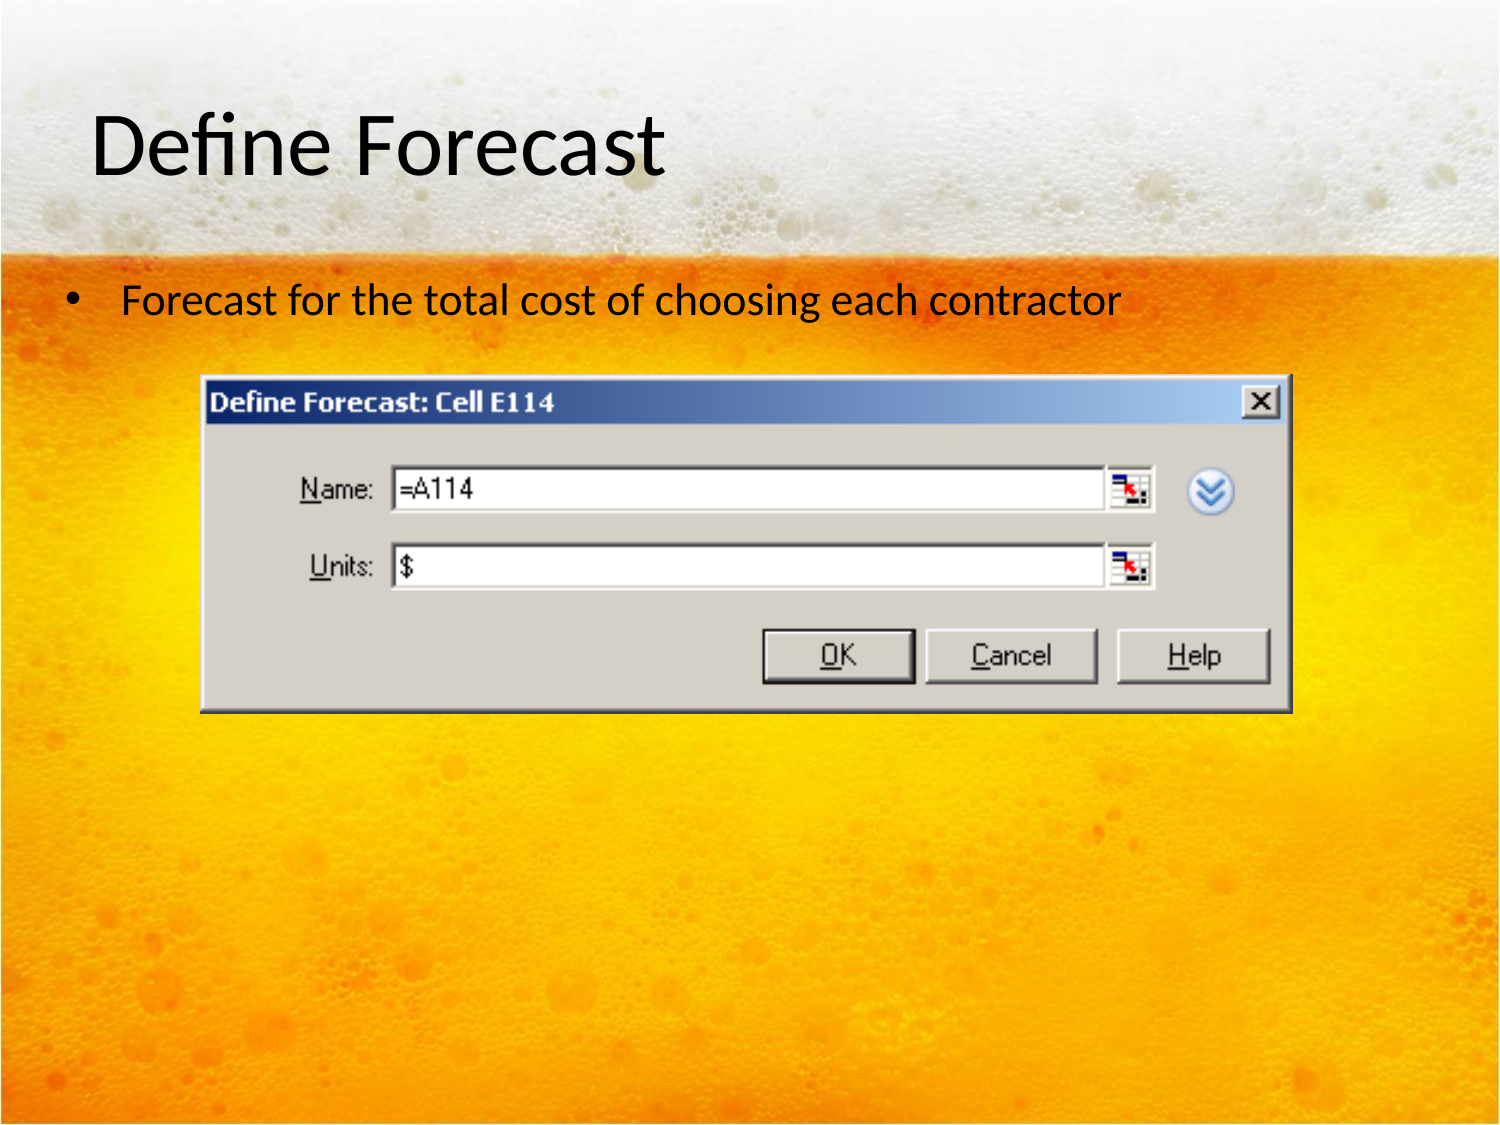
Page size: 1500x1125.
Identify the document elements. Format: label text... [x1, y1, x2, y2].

list Forecast for the total cost of choosing each contractor [50, 262, 1463, 400]
picture [0, 0, 1500, 1125]
title Define Forecast [75, 45, 1425, 233]
